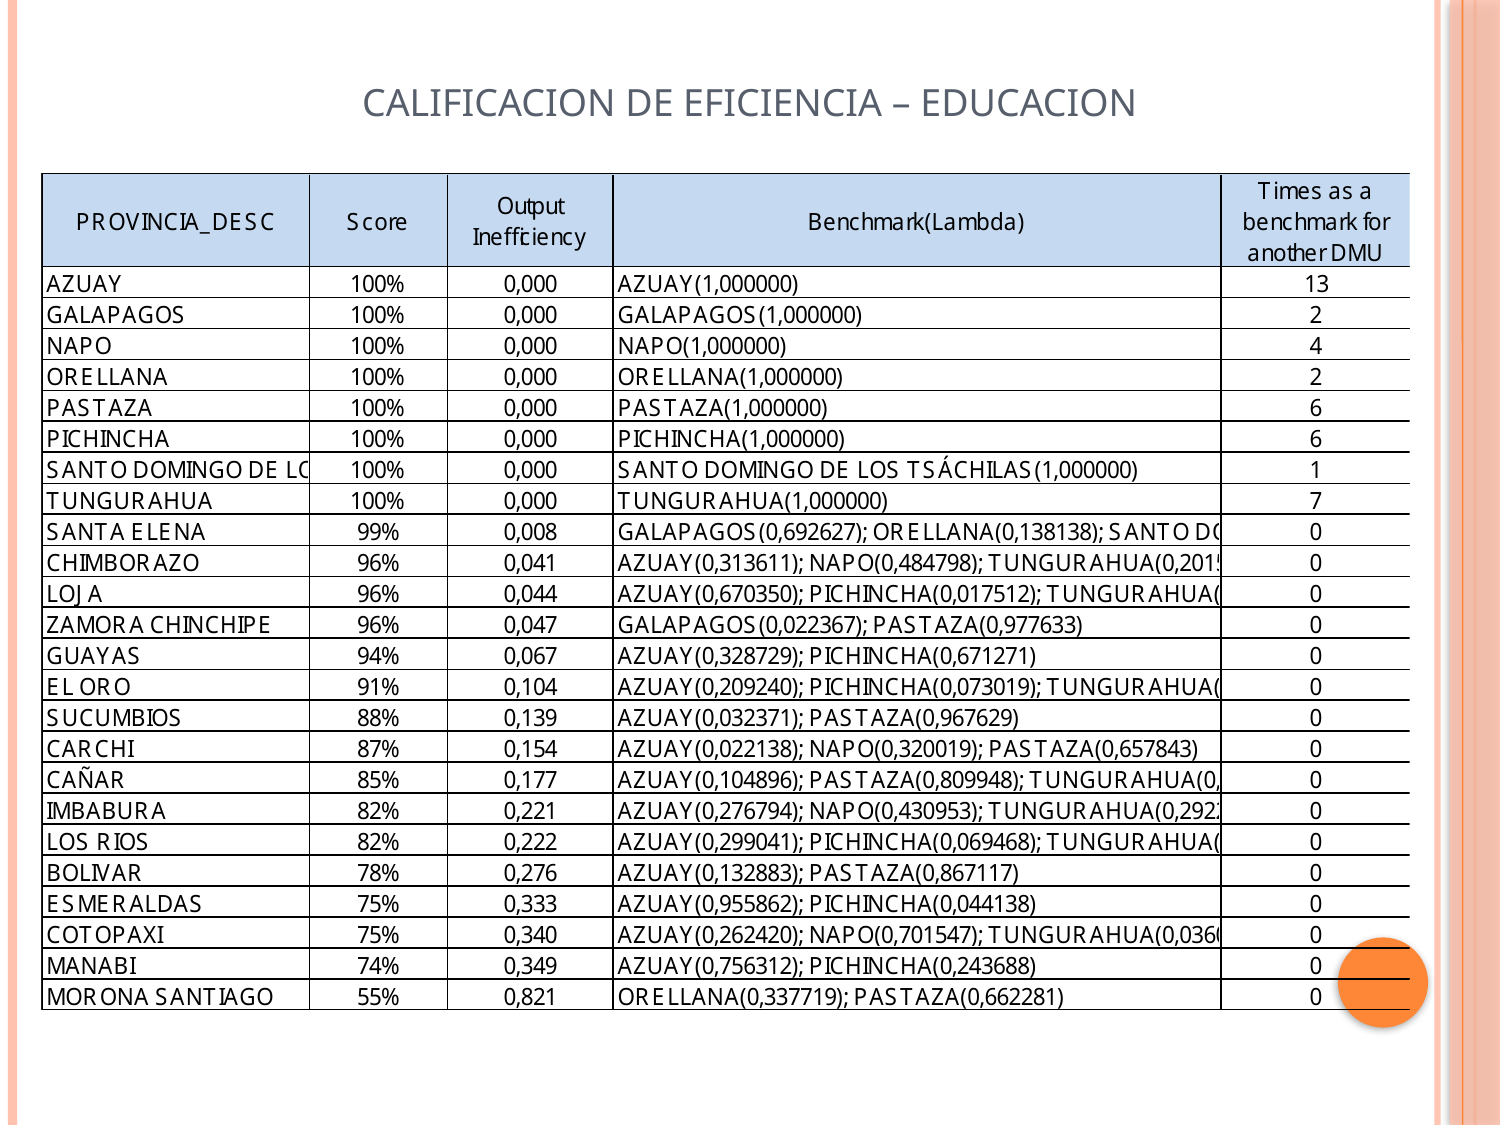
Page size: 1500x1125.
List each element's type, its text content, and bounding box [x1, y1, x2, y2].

picture [40, 172, 1413, 1012]
title CALIFICACION DE EFICIENCIA – EDUCACION [0, 70, 1500, 176]
